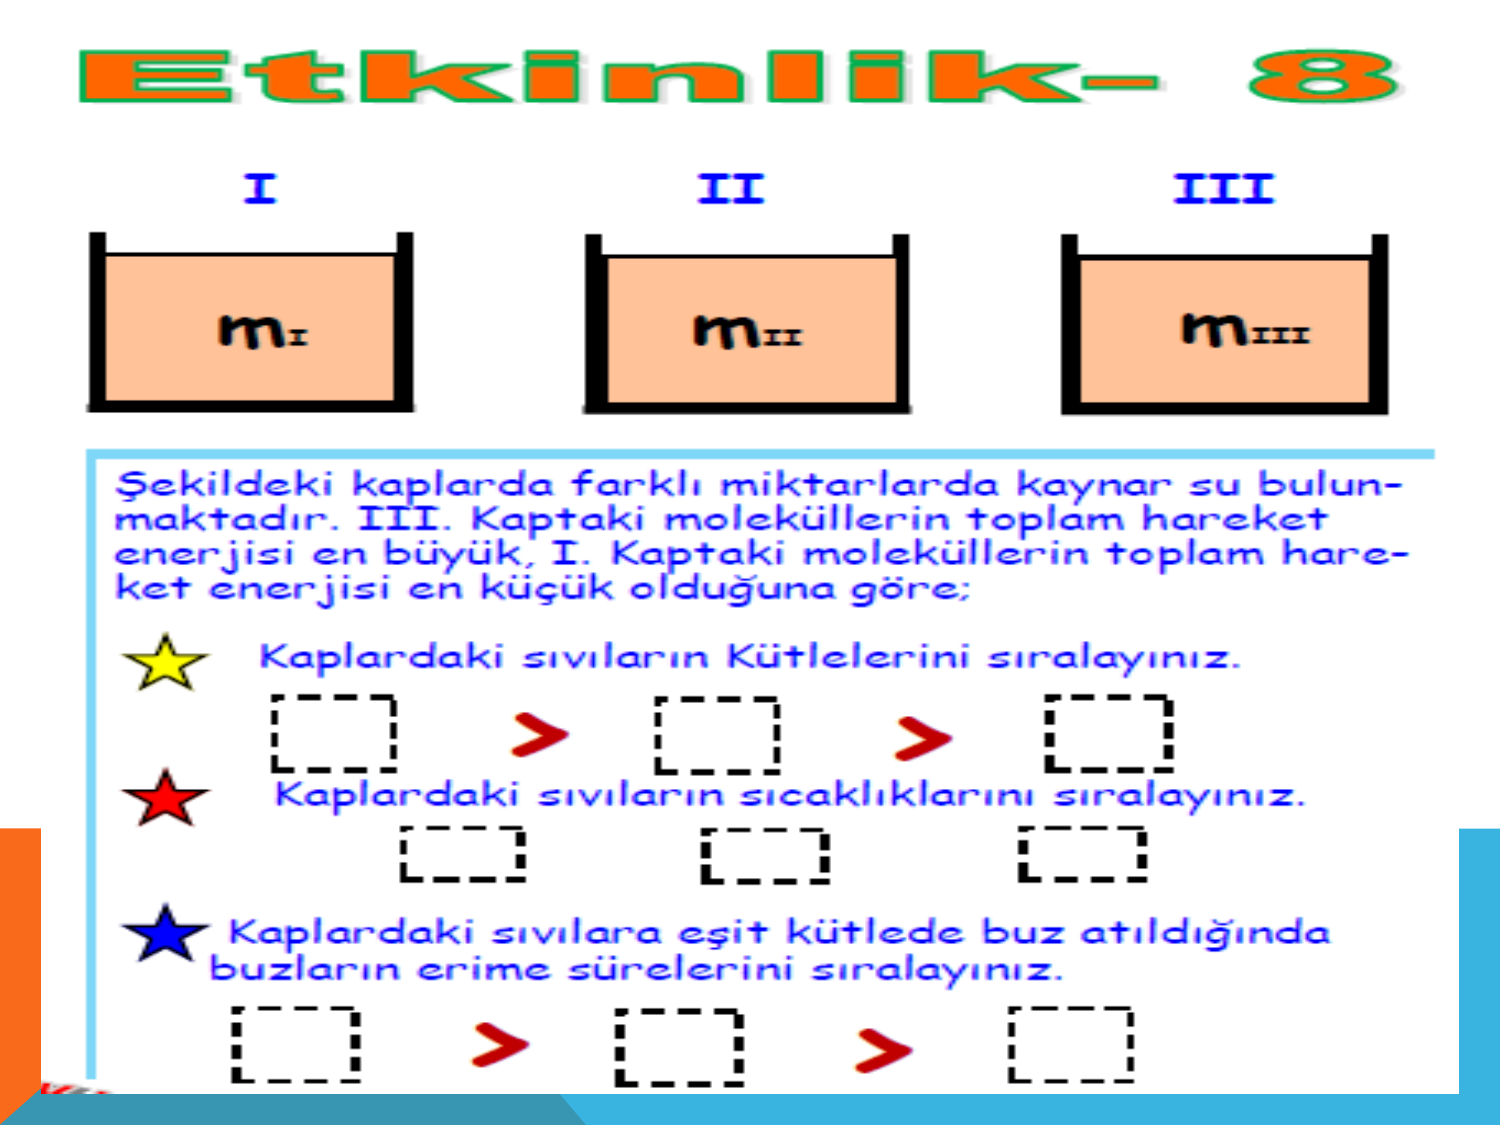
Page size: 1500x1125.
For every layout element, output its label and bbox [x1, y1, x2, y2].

picture [41, 30, 1459, 1094]
